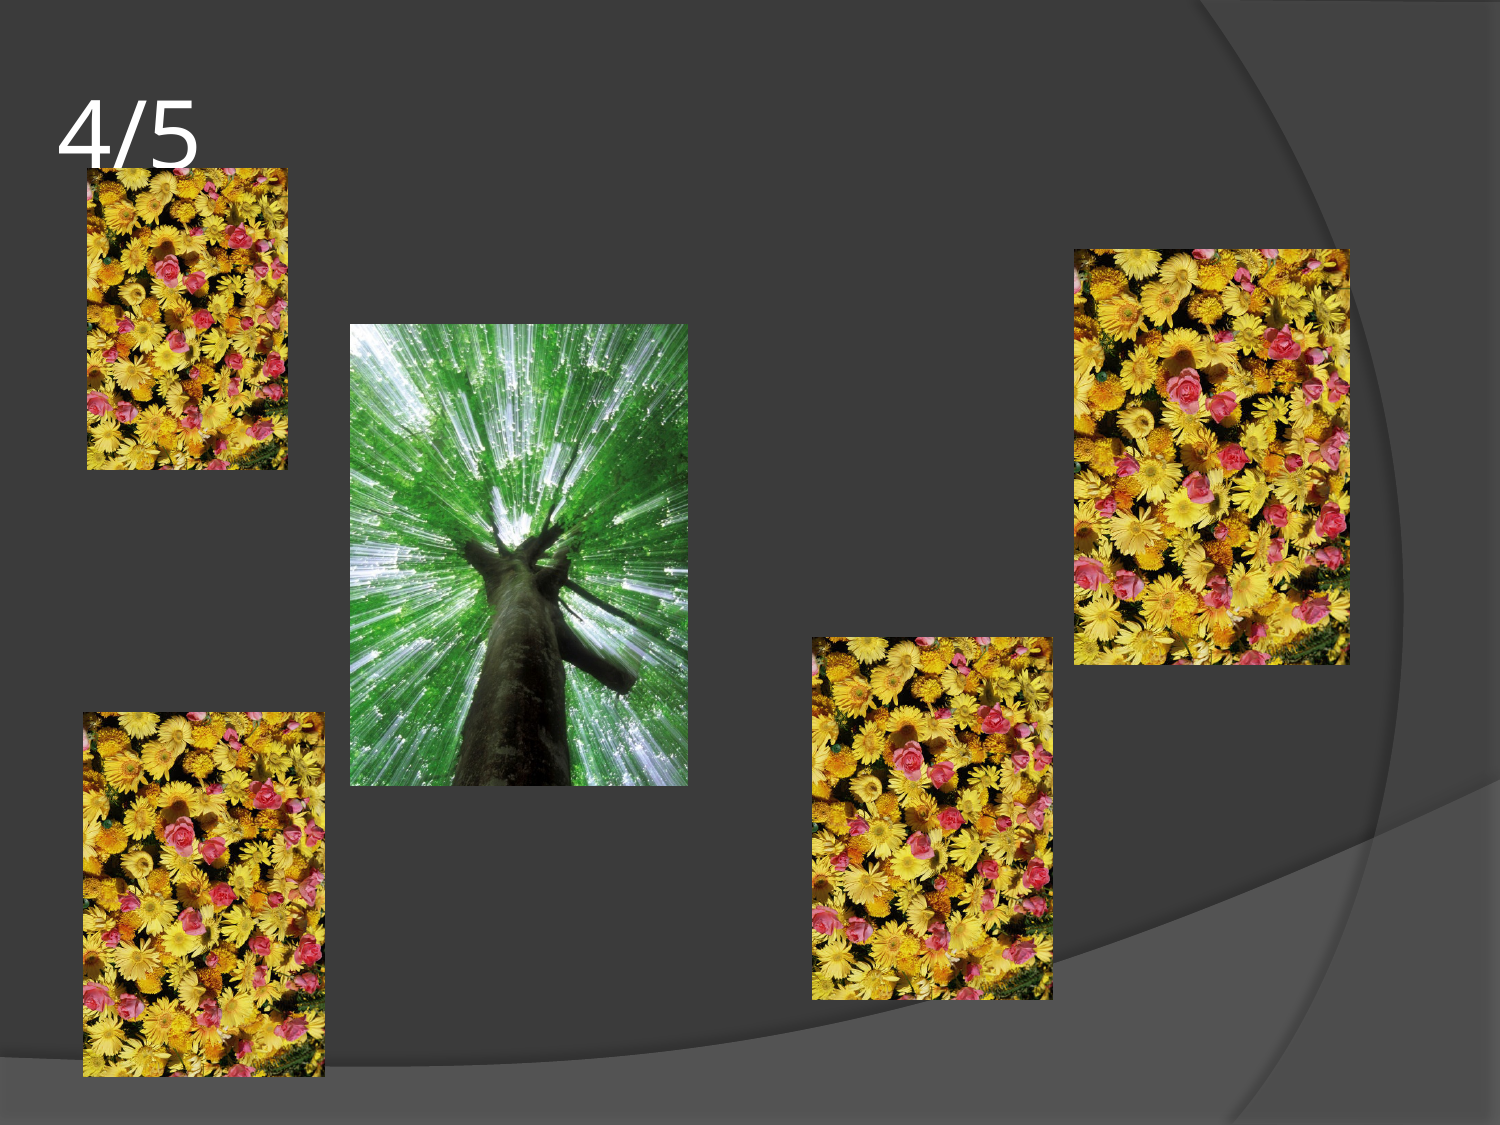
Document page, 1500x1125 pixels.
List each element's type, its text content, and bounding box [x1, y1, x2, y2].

picture [812, 637, 1054, 1001]
title 4/5 [50, 37, 1400, 225]
picture [1074, 249, 1351, 665]
picture [83, 712, 326, 1077]
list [87, 167, 288, 470]
picture [349, 324, 688, 786]
